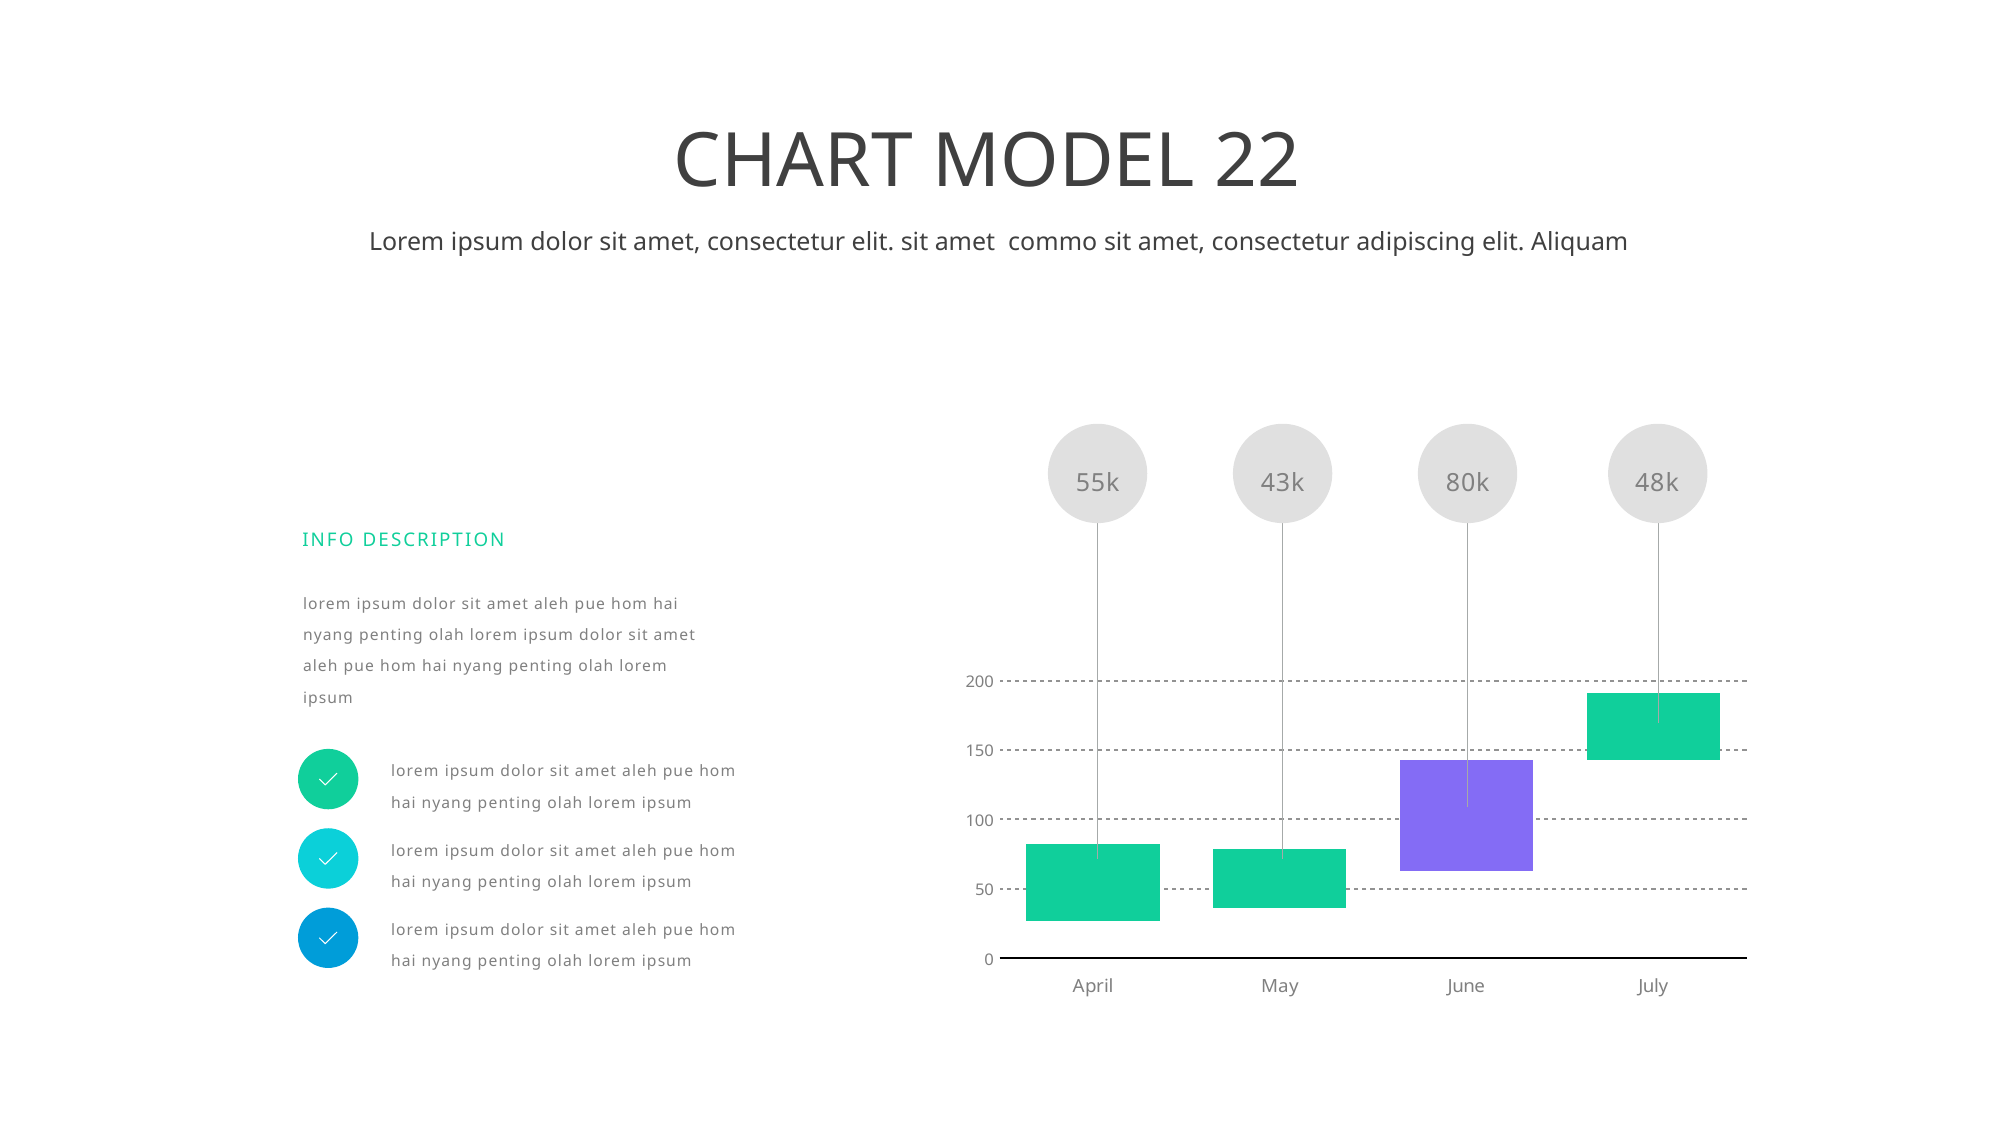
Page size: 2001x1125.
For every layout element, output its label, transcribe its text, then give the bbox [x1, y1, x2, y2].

text_box [297, 828, 359, 889]
text_box 43k [1248, 446, 1317, 501]
text_box Lorem ipsum dolor sit amet, consectetur elit. sit amet commo sit amet, consectetur adipiscing elit. Aliquam [341, 202, 1659, 263]
text_box 48k [1622, 446, 1692, 501]
text_box [1417, 423, 1518, 524]
text_box [297, 748, 359, 810]
text_box 80k [1433, 446, 1502, 501]
text_box lorem ipsum dolor sit amet aleh pue hom hai nyang penting olah lorem ipsum [387, 903, 762, 975]
text_box [297, 907, 359, 968]
text_box lorem ipsum dolor sit amet aleh pue hom hai nyang penting olah lorem ipsum dolor sit amet aleh pue hom hai nyang penting olah lorem ipsum [298, 577, 722, 711]
text_box [1608, 423, 1708, 524]
text_box Info Description [298, 518, 647, 555]
text_box CHART MODEL 22 [506, 66, 1469, 202]
text_box [1232, 423, 1333, 524]
text_box [319, 852, 338, 865]
text_box [1047, 423, 1148, 524]
text_box lorem ipsum dolor sit amet aleh pue hom hai nyang penting olah lorem ipsum [387, 824, 762, 895]
chart [956, 662, 1751, 999]
text_box 55k [1063, 446, 1132, 501]
text_box lorem ipsum dolor sit amet aleh pue hom hai nyang penting olah lorem ipsum [387, 744, 762, 816]
